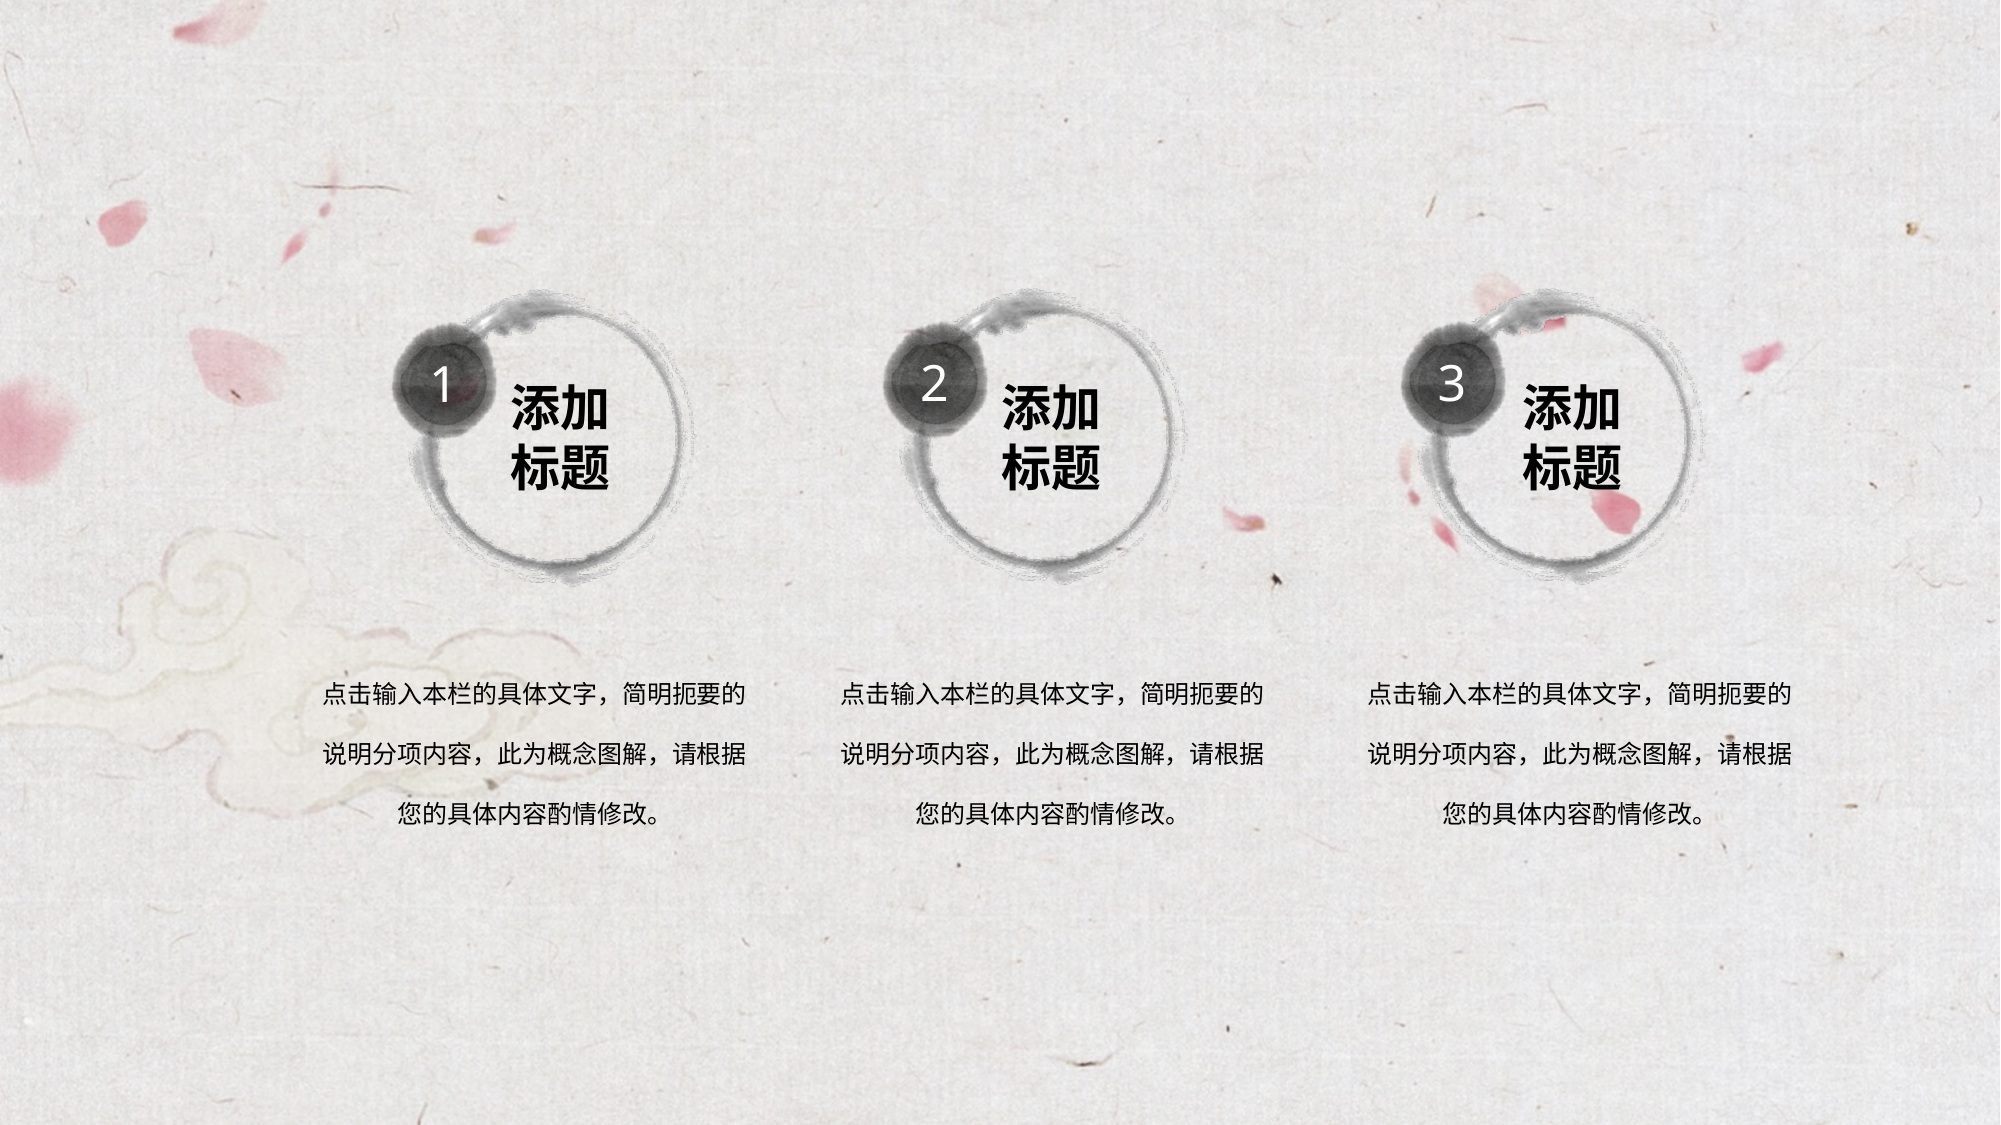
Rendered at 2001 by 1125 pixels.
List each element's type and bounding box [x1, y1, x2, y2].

text_box [1378, 279, 1711, 594]
text_box [860, 279, 1193, 594]
text_box [369, 280, 702, 596]
picture [0, 0, 2000, 1125]
